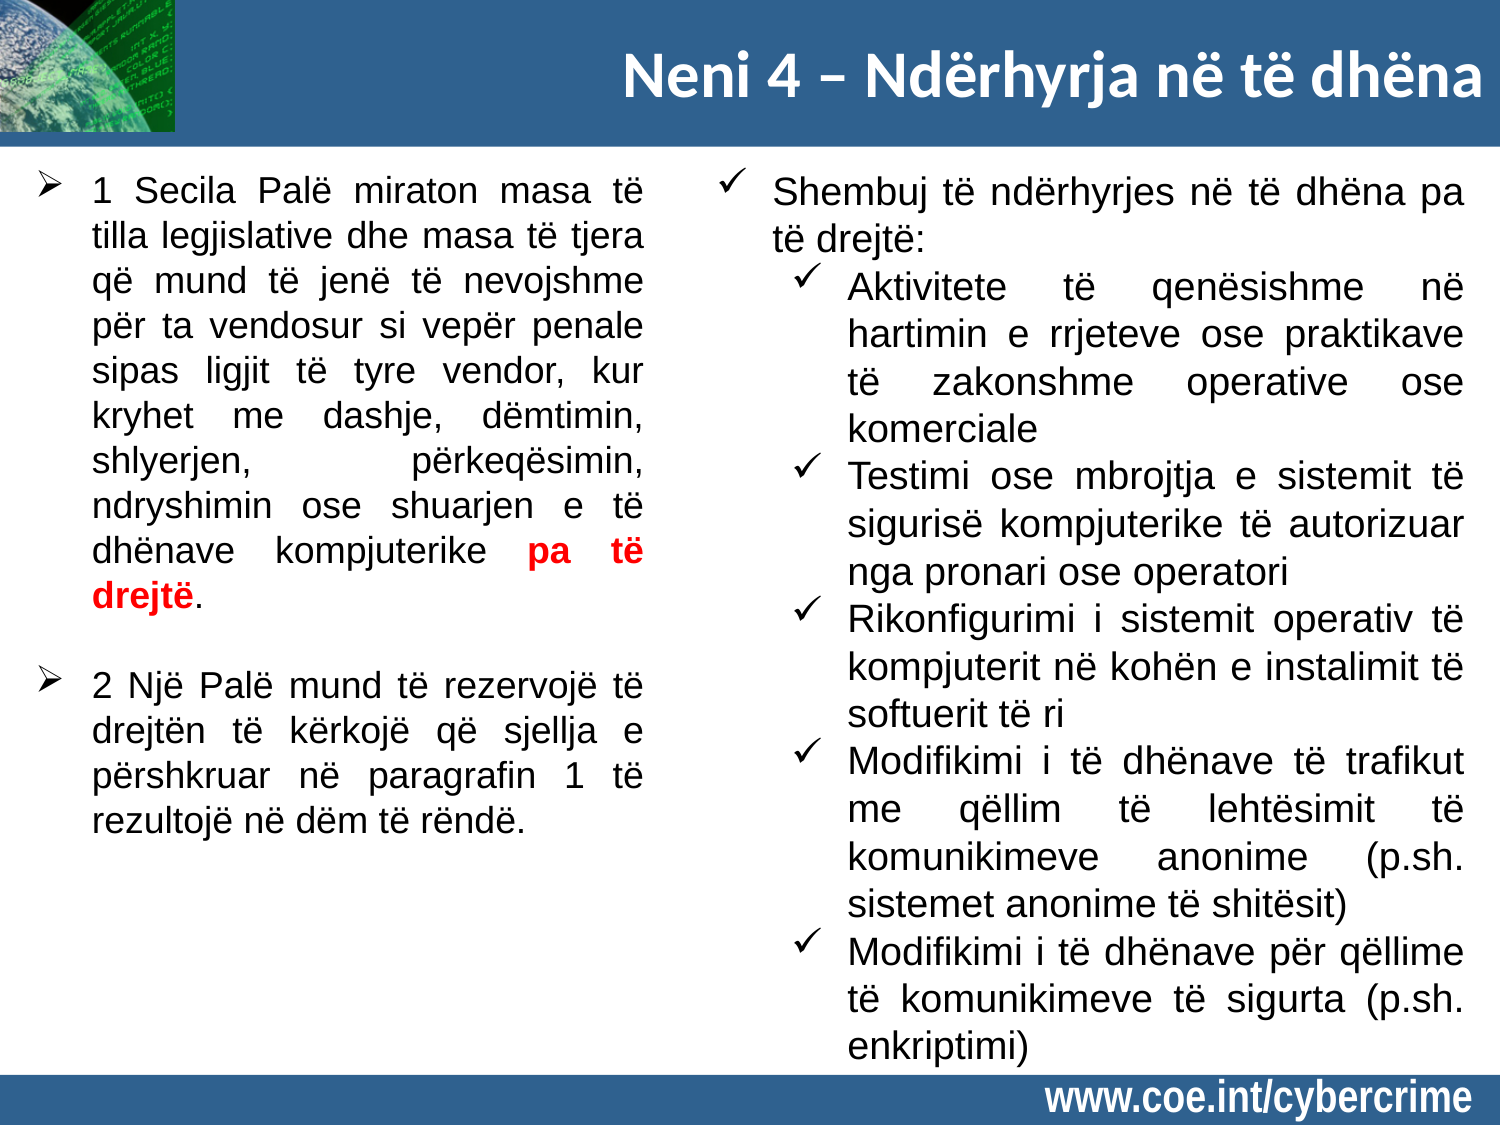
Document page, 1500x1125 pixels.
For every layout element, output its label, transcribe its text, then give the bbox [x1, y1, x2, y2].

text_box www.coe.int/cybercrime [1030, 1059, 1500, 1125]
text_box Shembuj të ndërhyrjes në të dhëna pa të drejtë: Aktivitete të qenësishme në hartimin e rrjeteve ose praktikave të zakonshme operative ose komerciale Testimi ose mbrojtja e sistemit të sigurisë kompjuterike të autorizuar nga pronari ose operatori Rikonfigurimi i sistemit operativ të kompjuterit në kohën e instalimit të softuerit të ri Modifikimi i të dhënave të trafikut me qëllim të lehtësimit të komunikimeve anonime (p.sh. sistemet anonime të shitësit) Modifikimi i të dhënave për qëllime të komunikimeve të sigurta (p.sh. enkriptimi) [701, 158, 1480, 1076]
text_box Neni 4 – Ndërhyrja në të dhëna [0, 0, 1500, 149]
text_box [0, 1073, 1030, 1125]
text_box 1 Secila Palë miraton masa të tilla legjislative dhe masa të tjera që mund të jenë të nevojshme për ta vendosur si vepër penale sipas ligjit të tyre vendor, kur kryhet me dashje, dëmtimin, shlyerjen, përkeqësimin, ndryshimin ose shuarjen e të dhënave kompjuterike pa të drejtë. 2 Një Palë mund të rezervojë të drejtën të kërkojë që sjellja e përshkruar në paragrafin 1 të rezultojë në dëm të rëndë. [20, 158, 659, 848]
picture [0, 0, 175, 132]
